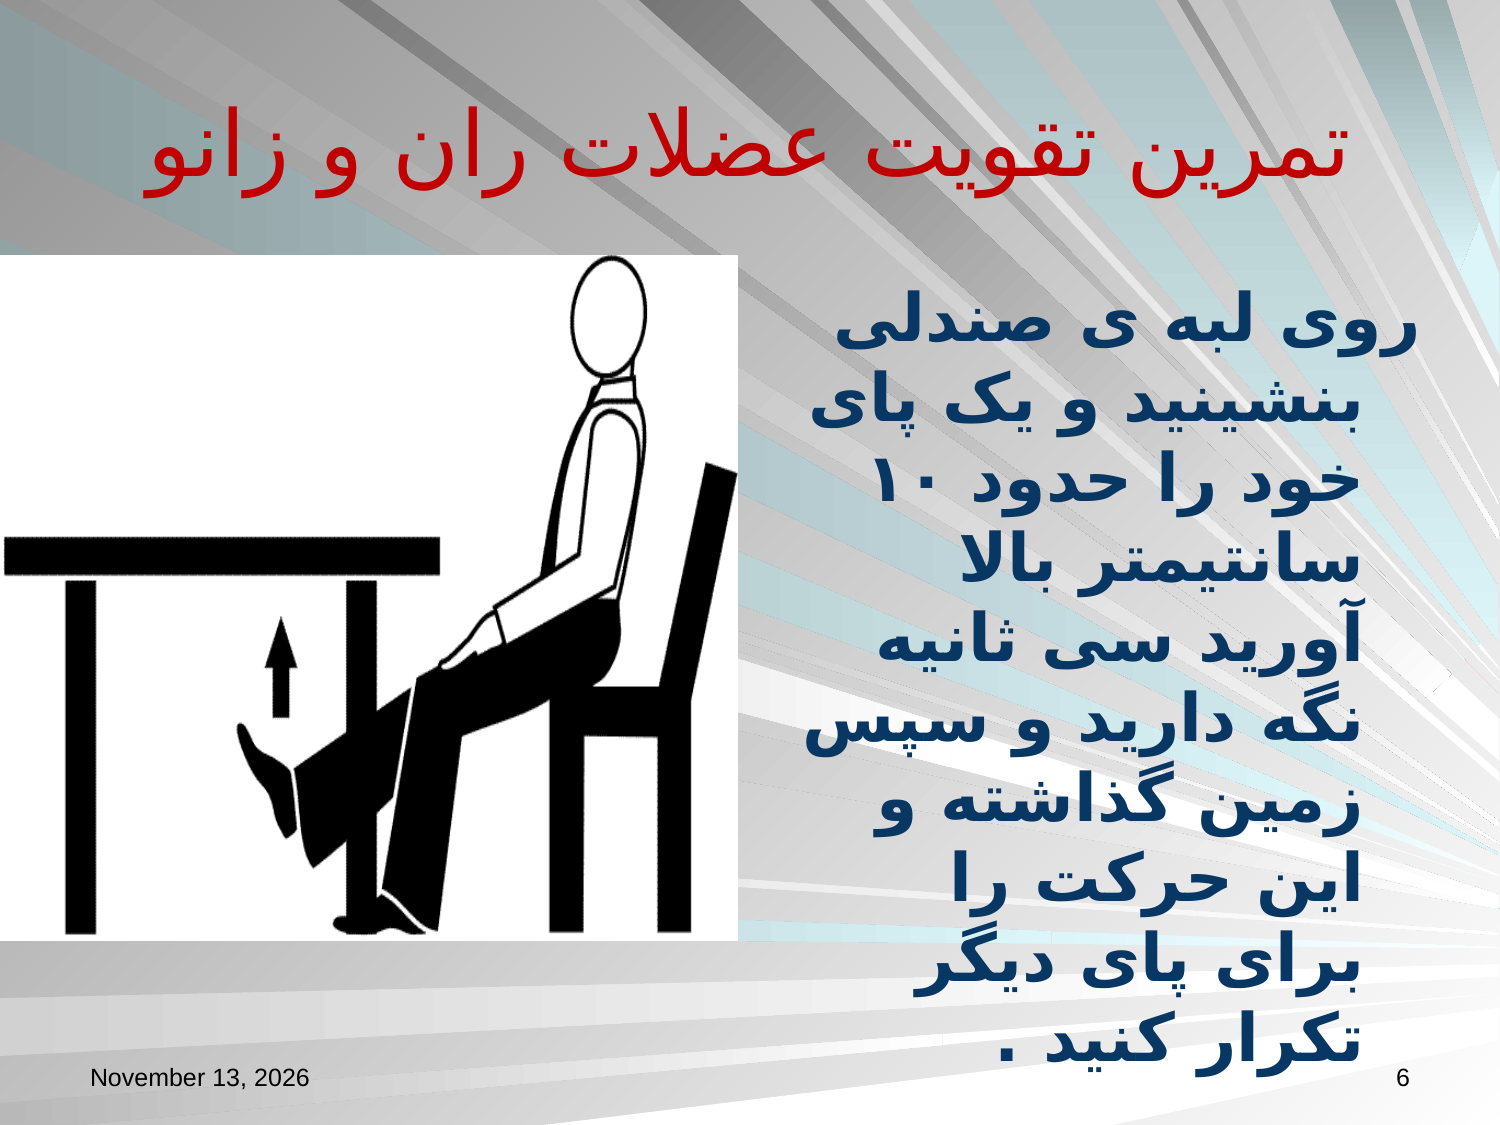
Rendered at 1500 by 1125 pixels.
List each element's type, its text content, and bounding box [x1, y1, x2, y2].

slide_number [74, 1023, 426, 1100]
list روی لبه ی صندلی بنشینید و یک پای خود را حدود ۱۰ سانتیمتر بالا آورید سی ثانیه نگه دارید و سپس زمین گذاشته و این حرکت را برای پای دیگر تکرار کنید . [773, 266, 1437, 1011]
slide_number 6 [1074, 1023, 1426, 1100]
title تمرین تقویت عضلات ران و زانو [74, 45, 1426, 234]
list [0, 255, 738, 941]
